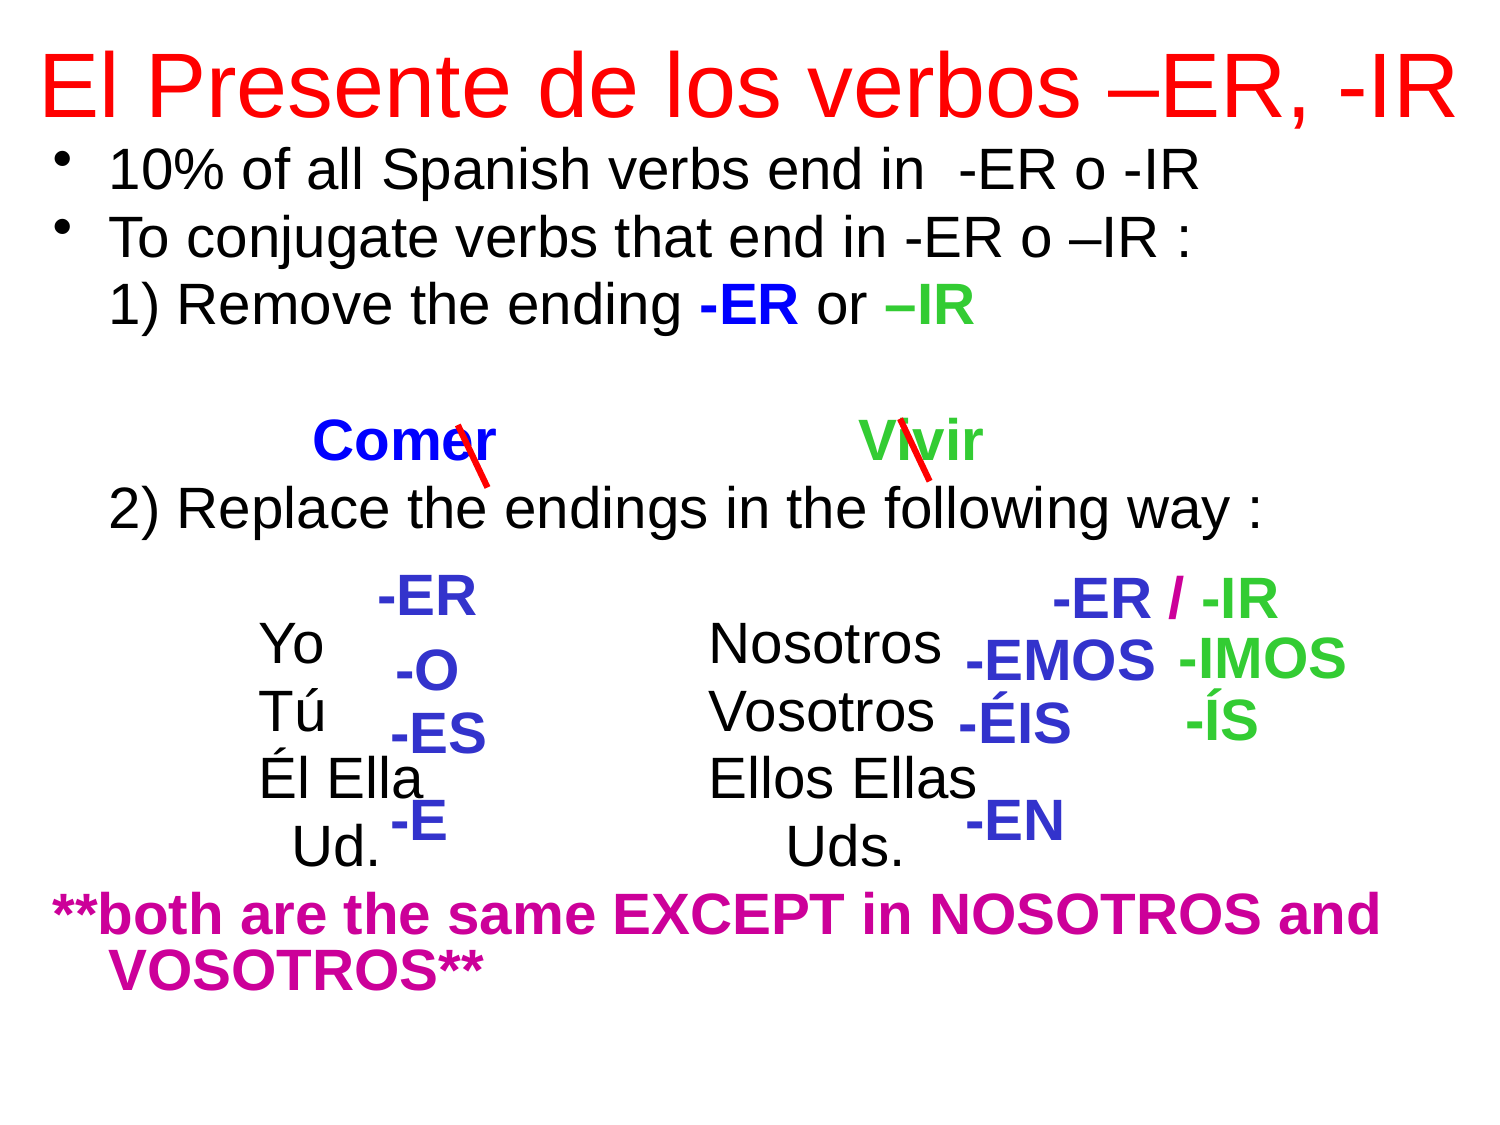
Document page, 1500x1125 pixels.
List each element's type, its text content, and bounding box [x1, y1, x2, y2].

list 10% of all Spanish verbs end in -ER o -IR To conjugate verbs that end in -ER o –IR : 1) Remove the ending -ER or –IR Comer Vivir 2) Replace the endings in the following way : Yo Nosotros Tú Vosotros Él Ella Ellos Ellas Ud. Uds. **both are the same EXCEPT in NOSOTROS and VOSOTROS** [37, 137, 1463, 1125]
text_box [457, 424, 488, 488]
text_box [899, 418, 930, 482]
text_box -IMOS [1164, 612, 1363, 698]
text_box -EMOS [950, 614, 1170, 700]
text_box -ÉIS [944, 677, 1088, 763]
text_box -EN [950, 774, 1081, 860]
text_box -O [380, 635, 475, 687]
text_box -ER [362, 549, 493, 635]
text_box -E [375, 774, 464, 860]
text_box -ER / -IR [1037, 552, 1295, 638]
title El Presente de los verbos –ER, -IR [0, 0, 1500, 163]
text_box -ÍS [1170, 675, 1275, 760]
text_box -ES [375, 687, 502, 773]
